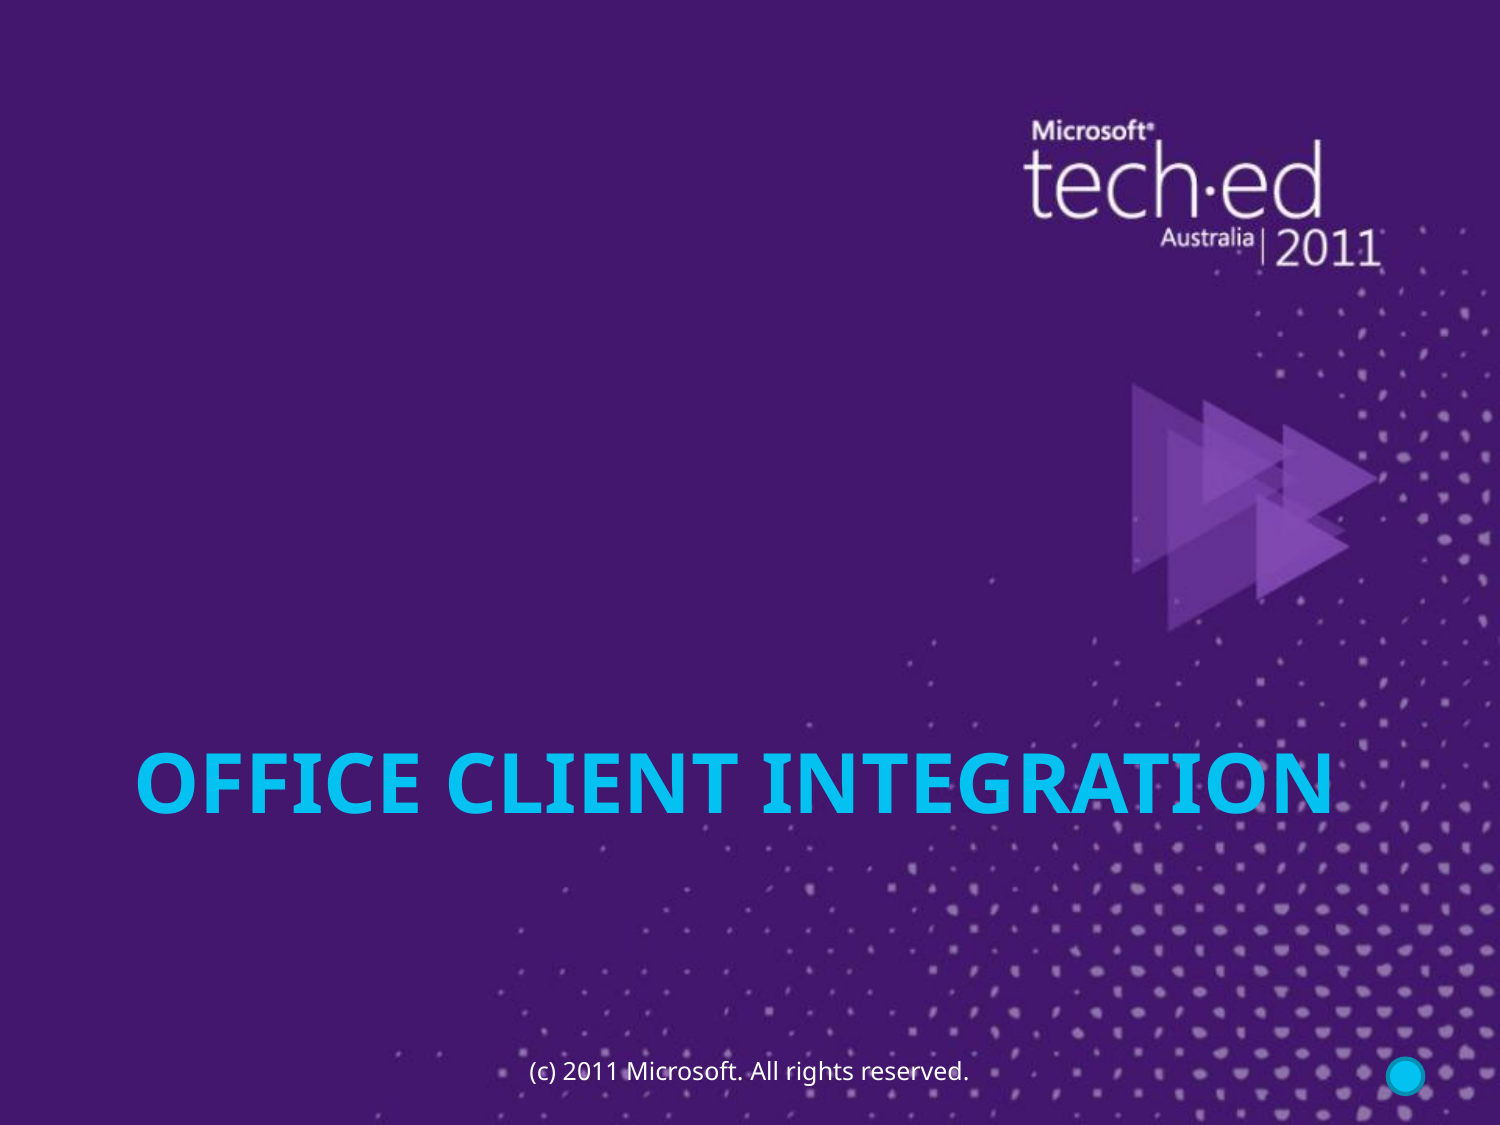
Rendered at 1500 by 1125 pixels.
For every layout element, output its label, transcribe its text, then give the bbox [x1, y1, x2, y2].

footer (c) 2011 Microsoft. All rights reserved. [512, 1042, 988, 1103]
picture [0, 0, 1500, 1125]
text_box [1385, 1056, 1426, 1097]
title Office Client Integration [118, 722, 1394, 947]
